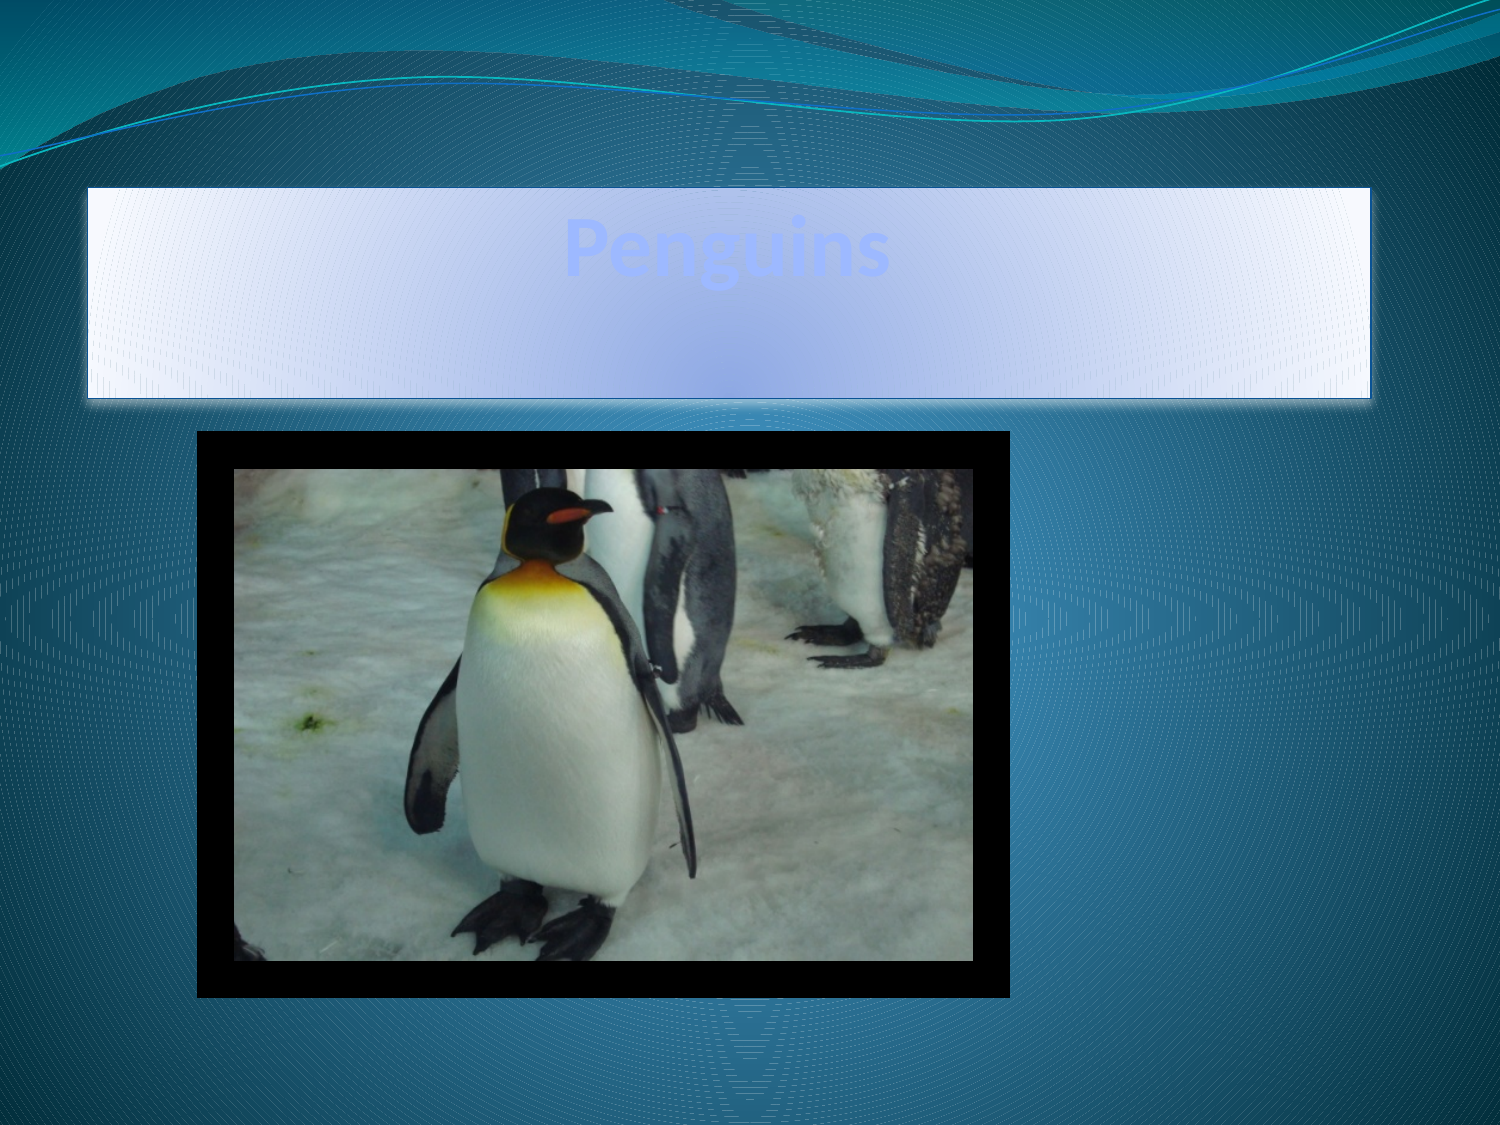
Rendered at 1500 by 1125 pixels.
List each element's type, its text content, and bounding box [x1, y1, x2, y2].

picture [234, 468, 973, 962]
title Penguins [87, 187, 1372, 399]
